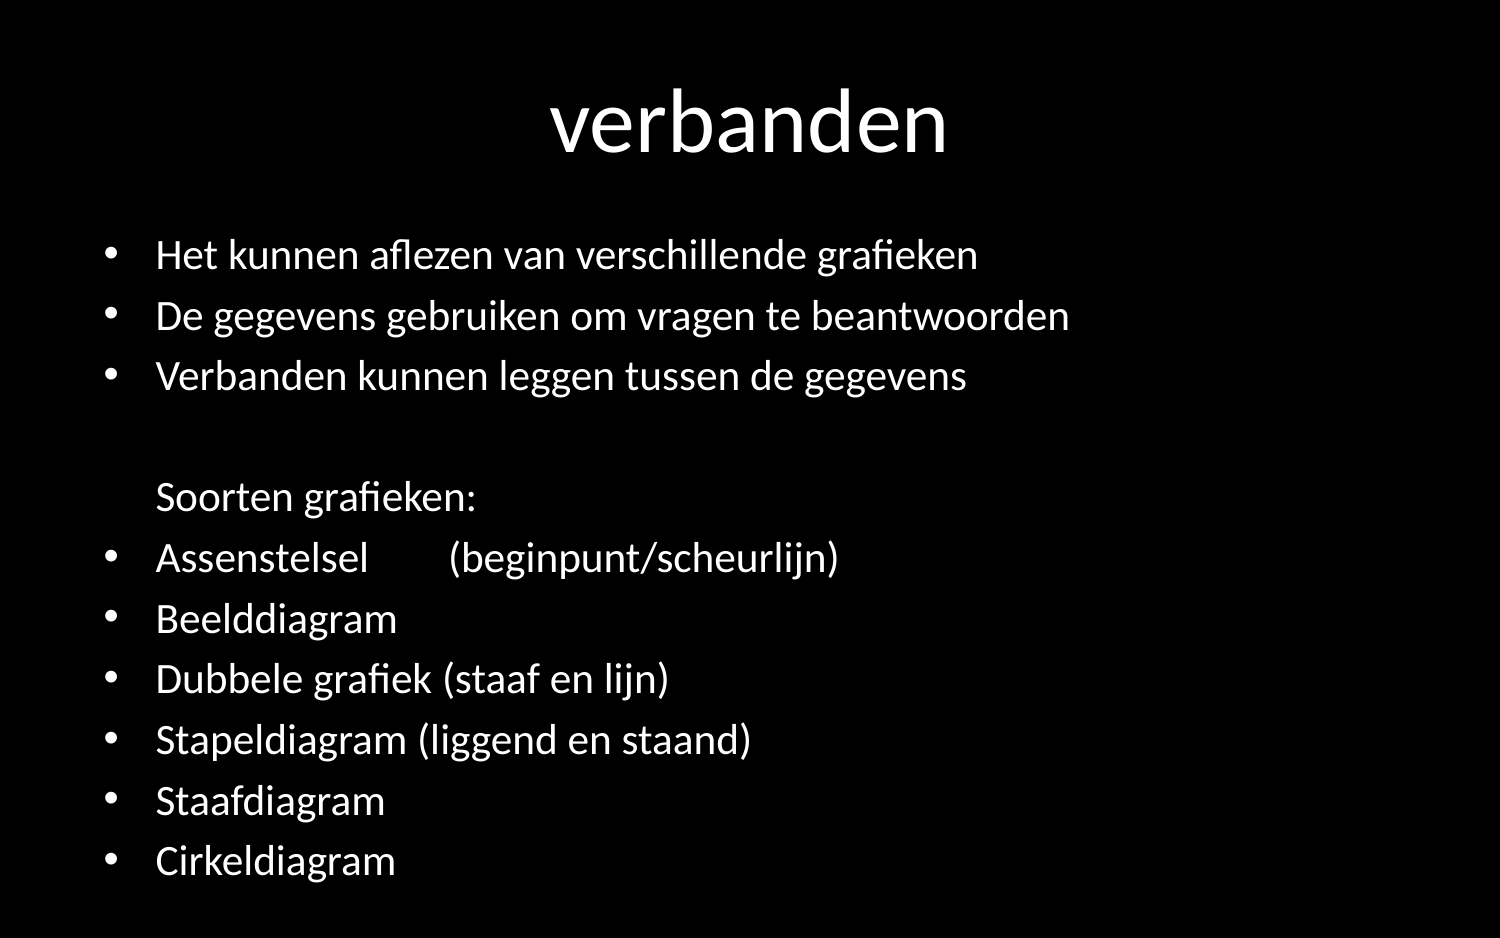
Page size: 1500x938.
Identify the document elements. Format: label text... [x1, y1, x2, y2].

title verbanden [75, 37, 1425, 194]
list Het kunnen aflezen van verschillende grafieken De gegevens gebruiken om vragen te beantwoorden Verbanden kunnen leggen tussen de gegevens Soorten grafieken: Assenstelsel (beginpunt/scheurlijn) Beelddiagram Dubbele grafiek (staaf en lijn) Stapeldiagram (liggend en staand) Staafdiagram Cirkeldiagram [88, 218, 1425, 902]
